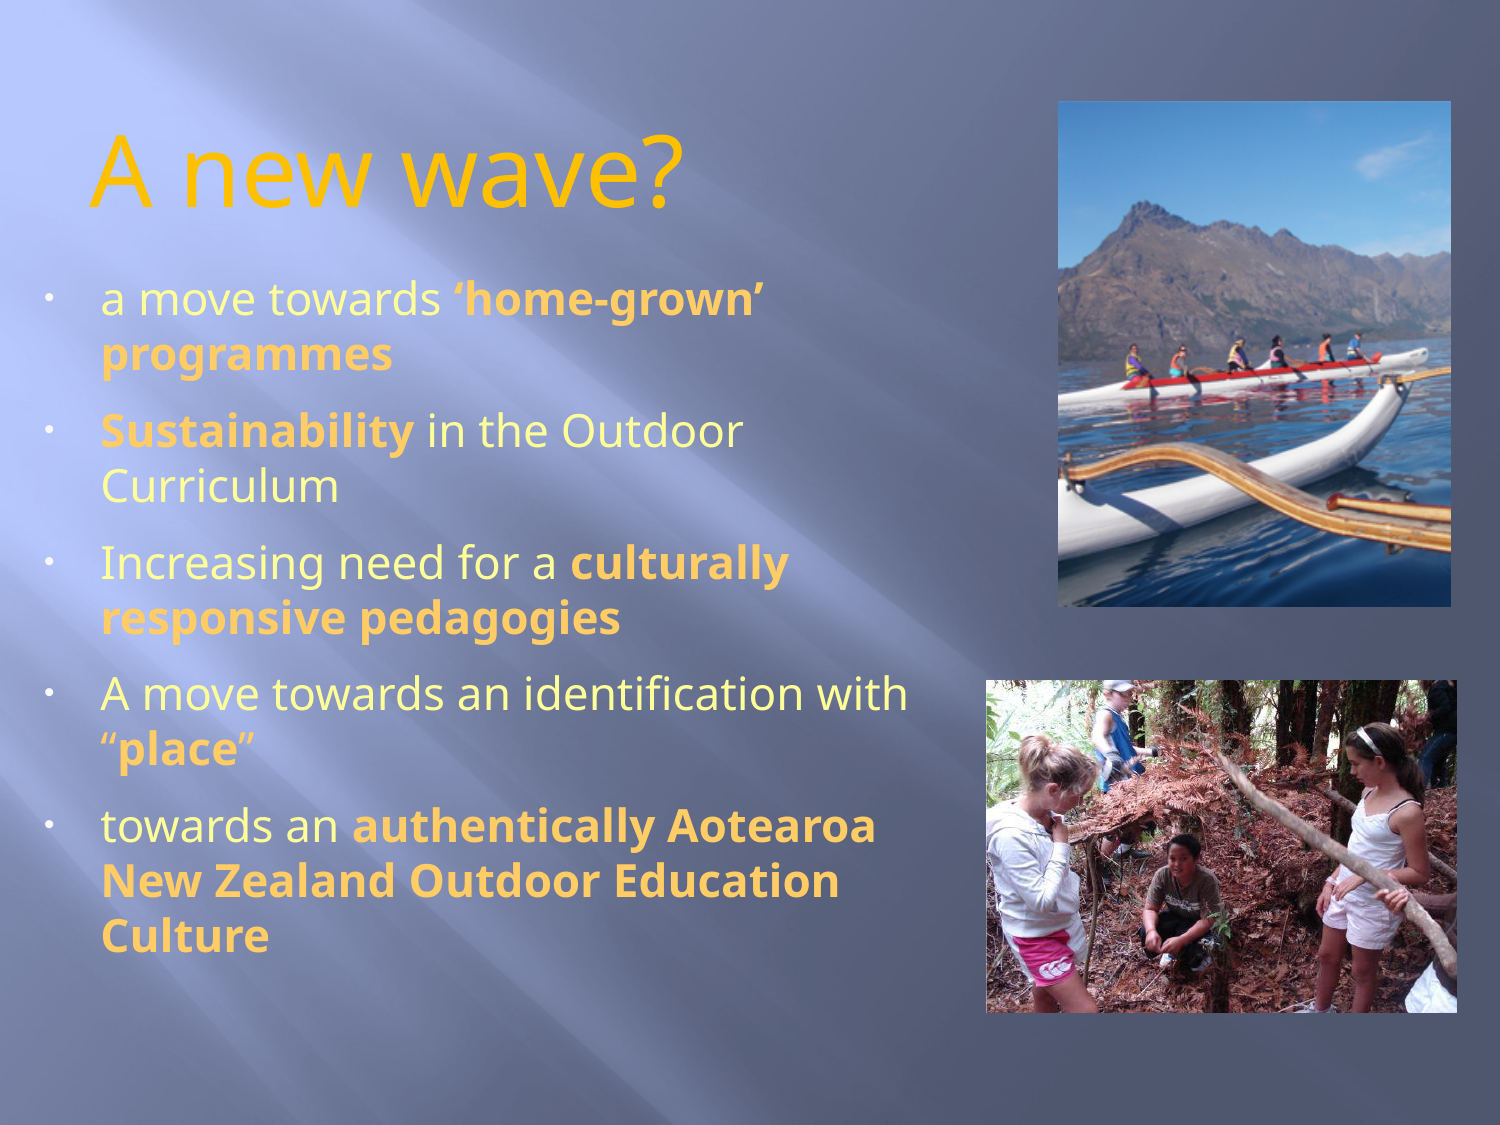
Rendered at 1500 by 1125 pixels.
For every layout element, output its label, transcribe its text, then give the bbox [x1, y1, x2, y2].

picture [985, 680, 1457, 1013]
title A new wave? [75, 44, 715, 236]
list a move towards ‘home-grown’ programmes Sustainability in the Outdoor Curriculum Increasing need for a culturally responsive pedagogies A move towards an identification with “place” towards an authentically Aotearoa New Zealand Outdoor Education Culture [29, 262, 963, 969]
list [1058, 101, 1451, 607]
